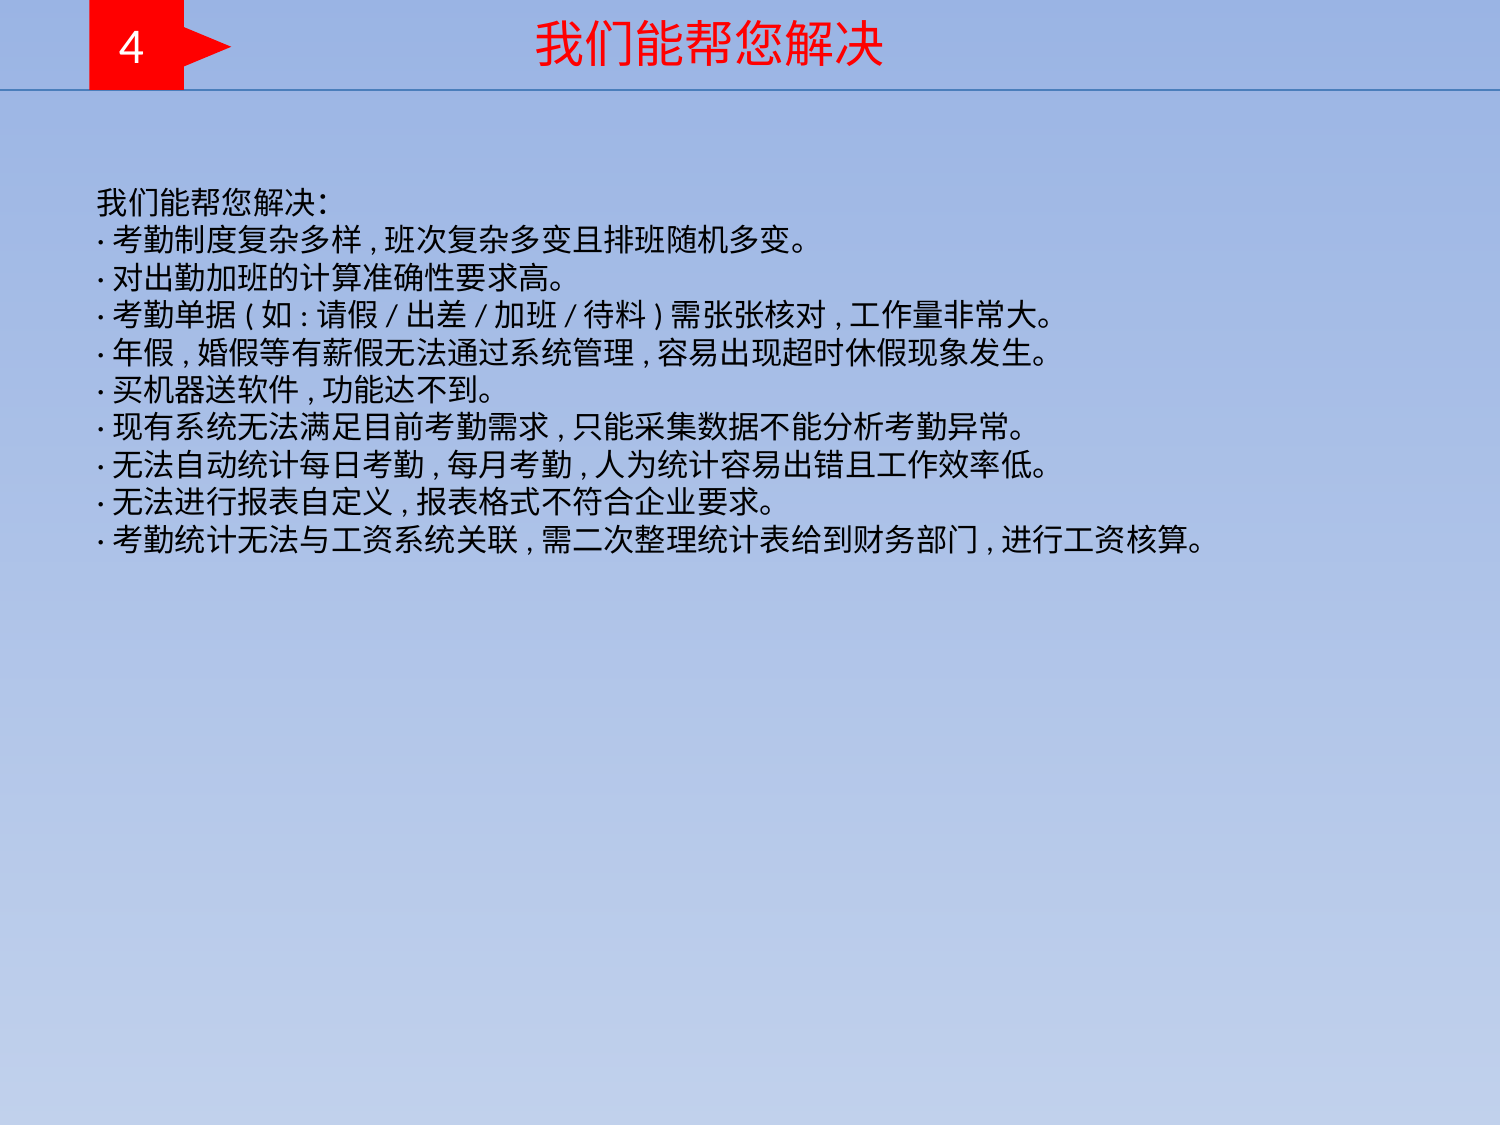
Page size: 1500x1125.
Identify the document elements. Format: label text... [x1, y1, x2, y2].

text_box 我们能帮您解决 [519, 5, 1231, 81]
text_box [179, 24, 234, 70]
text_box [87, 0, 186, 89]
text_box 我们能帮您解决： ·考勤制度复杂多样,班次复杂多变且排班随机多变。 ·对出勤加班的计算准确性要求高。 ·考勤单据(如:请假/出差/加班/待料)需张张核对,工作量非常大。 ·年假,婚假等有薪假无法通过系统管理,容易出现超时休假现象发生。 ·买机器送软件,功能达不到。 ·现有系统无法满足目前考勤需求,只能采集数据不能分析考勤异常。 ·无法自动统计每日考勤,每月考勤,人为统计容易出错且工作效率低。 ·无法进行报表自定义,报表格式不符合企业要求。 ·考勤统计无法与工资系统关联,需二次整理统计表给到财务部门,进行工资核算。 [82, 175, 1442, 565]
text_box 4 [103, 6, 159, 81]
